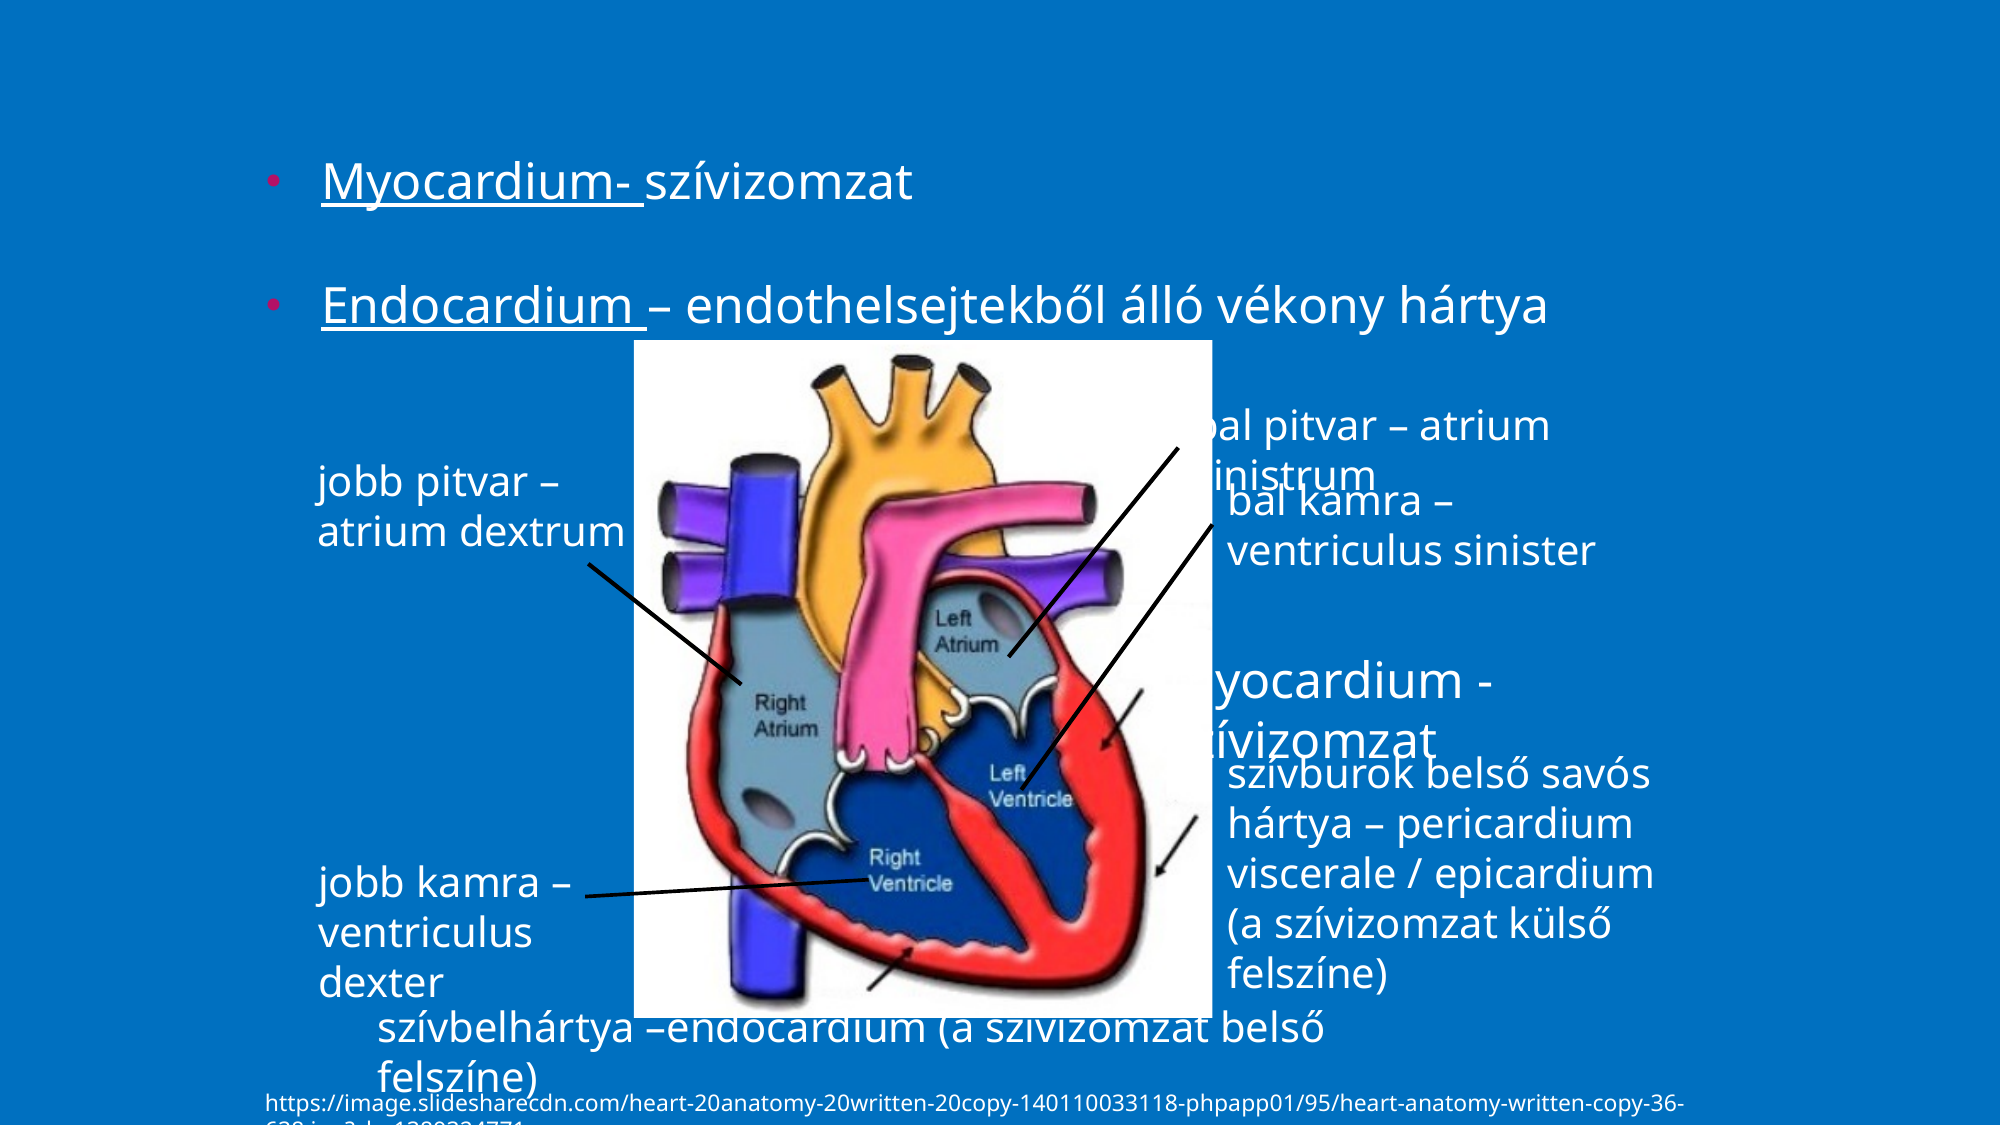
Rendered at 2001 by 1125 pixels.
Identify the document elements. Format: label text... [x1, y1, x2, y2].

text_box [584, 879, 869, 897]
text_box szívburok belső savós hártya – pericardium viscerale / epicardium (a szívizomzat külső felszíne) [1218, 739, 1750, 1005]
text_box myocardium - szívizomzat [1220, 641, 1722, 739]
picture [633, 340, 1213, 1018]
list Myocardium- szívizomzat Endocardium – endothelsejtekből álló vékony hártya [249, 148, 1684, 367]
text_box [1008, 447, 1179, 658]
text_box jobb pitvar – atrium dextrum [302, 447, 627, 563]
text_box bal kamra – ventriculus sinister [1218, 466, 1732, 582]
text_box szívbelhártya –endocardium (a szívizomzat belső felszíne) [362, 992, 1375, 1108]
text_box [588, 563, 742, 685]
text_box bal pitvar – atrium sinistrum [1218, 391, 1697, 466]
text_box https://image.slidesharecdn.com/heart-20anatomy-20written-20copy-140110033118-phpapp01/95/heart-anatomy-written-copy-36-638.jpg?cb=1389324771 [249, 1081, 1720, 1125]
text_box jobb kamra – ventriculus dexter [303, 848, 627, 1014]
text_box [1021, 524, 1213, 791]
